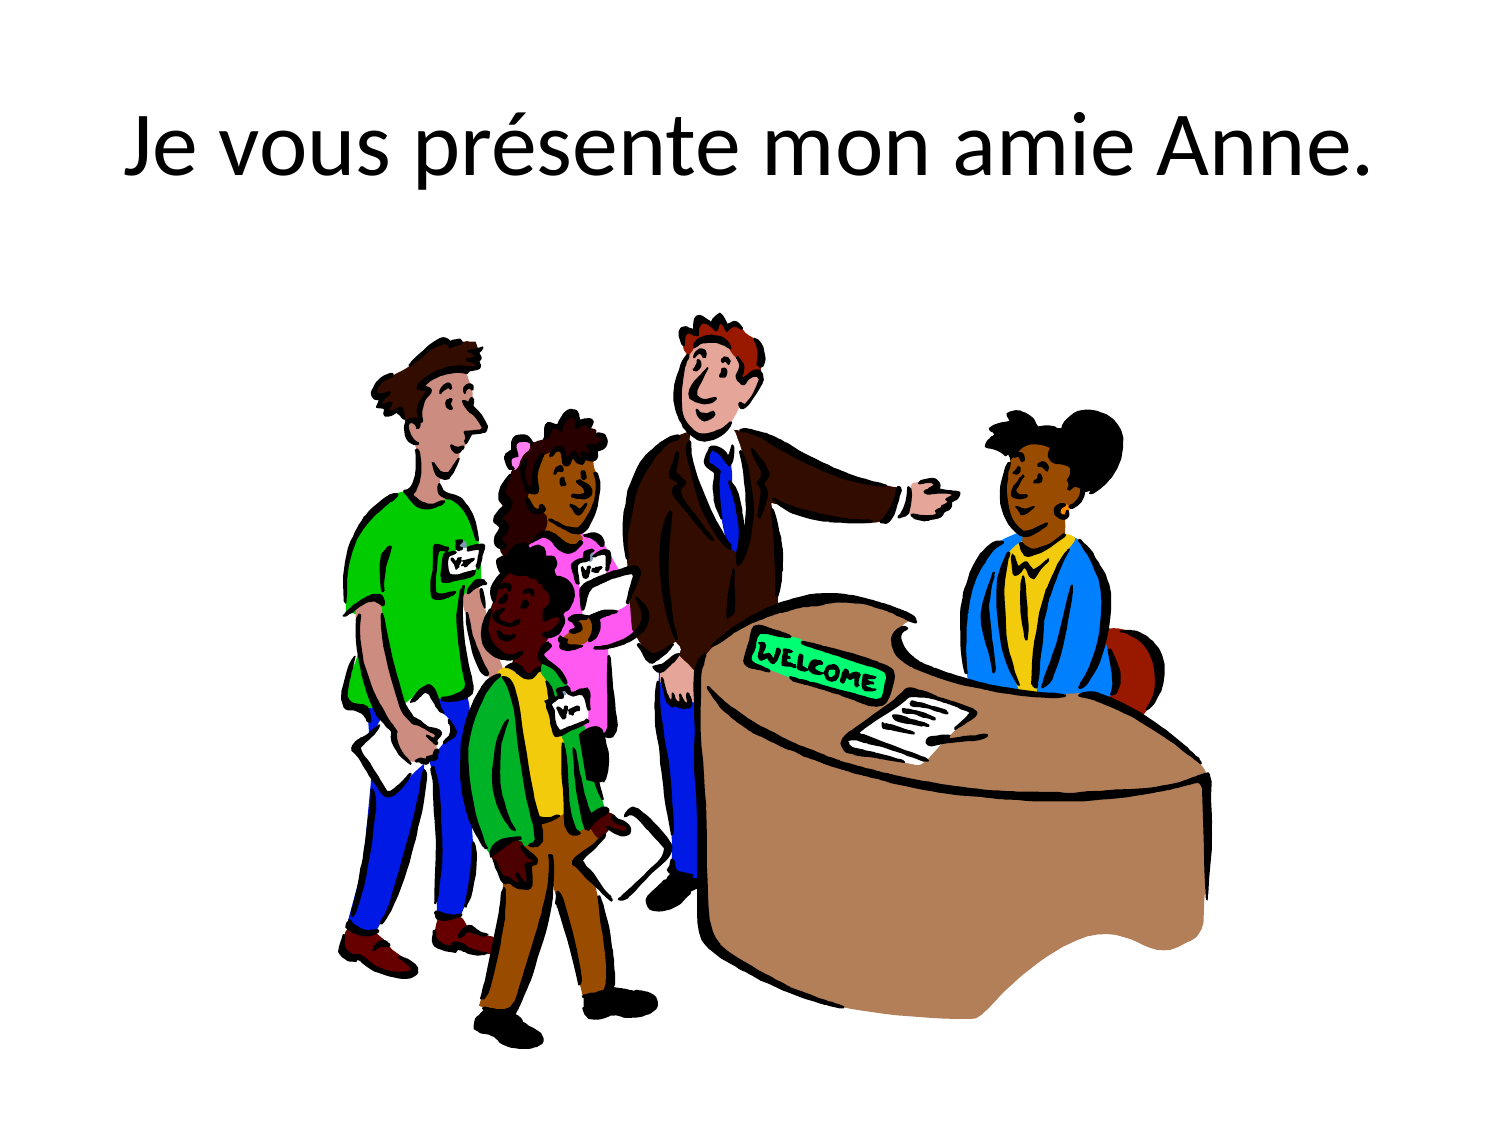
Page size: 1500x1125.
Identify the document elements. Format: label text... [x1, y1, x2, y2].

title Je vous présente mon amie Anne. [75, 45, 1425, 233]
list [337, 312, 1213, 1050]
